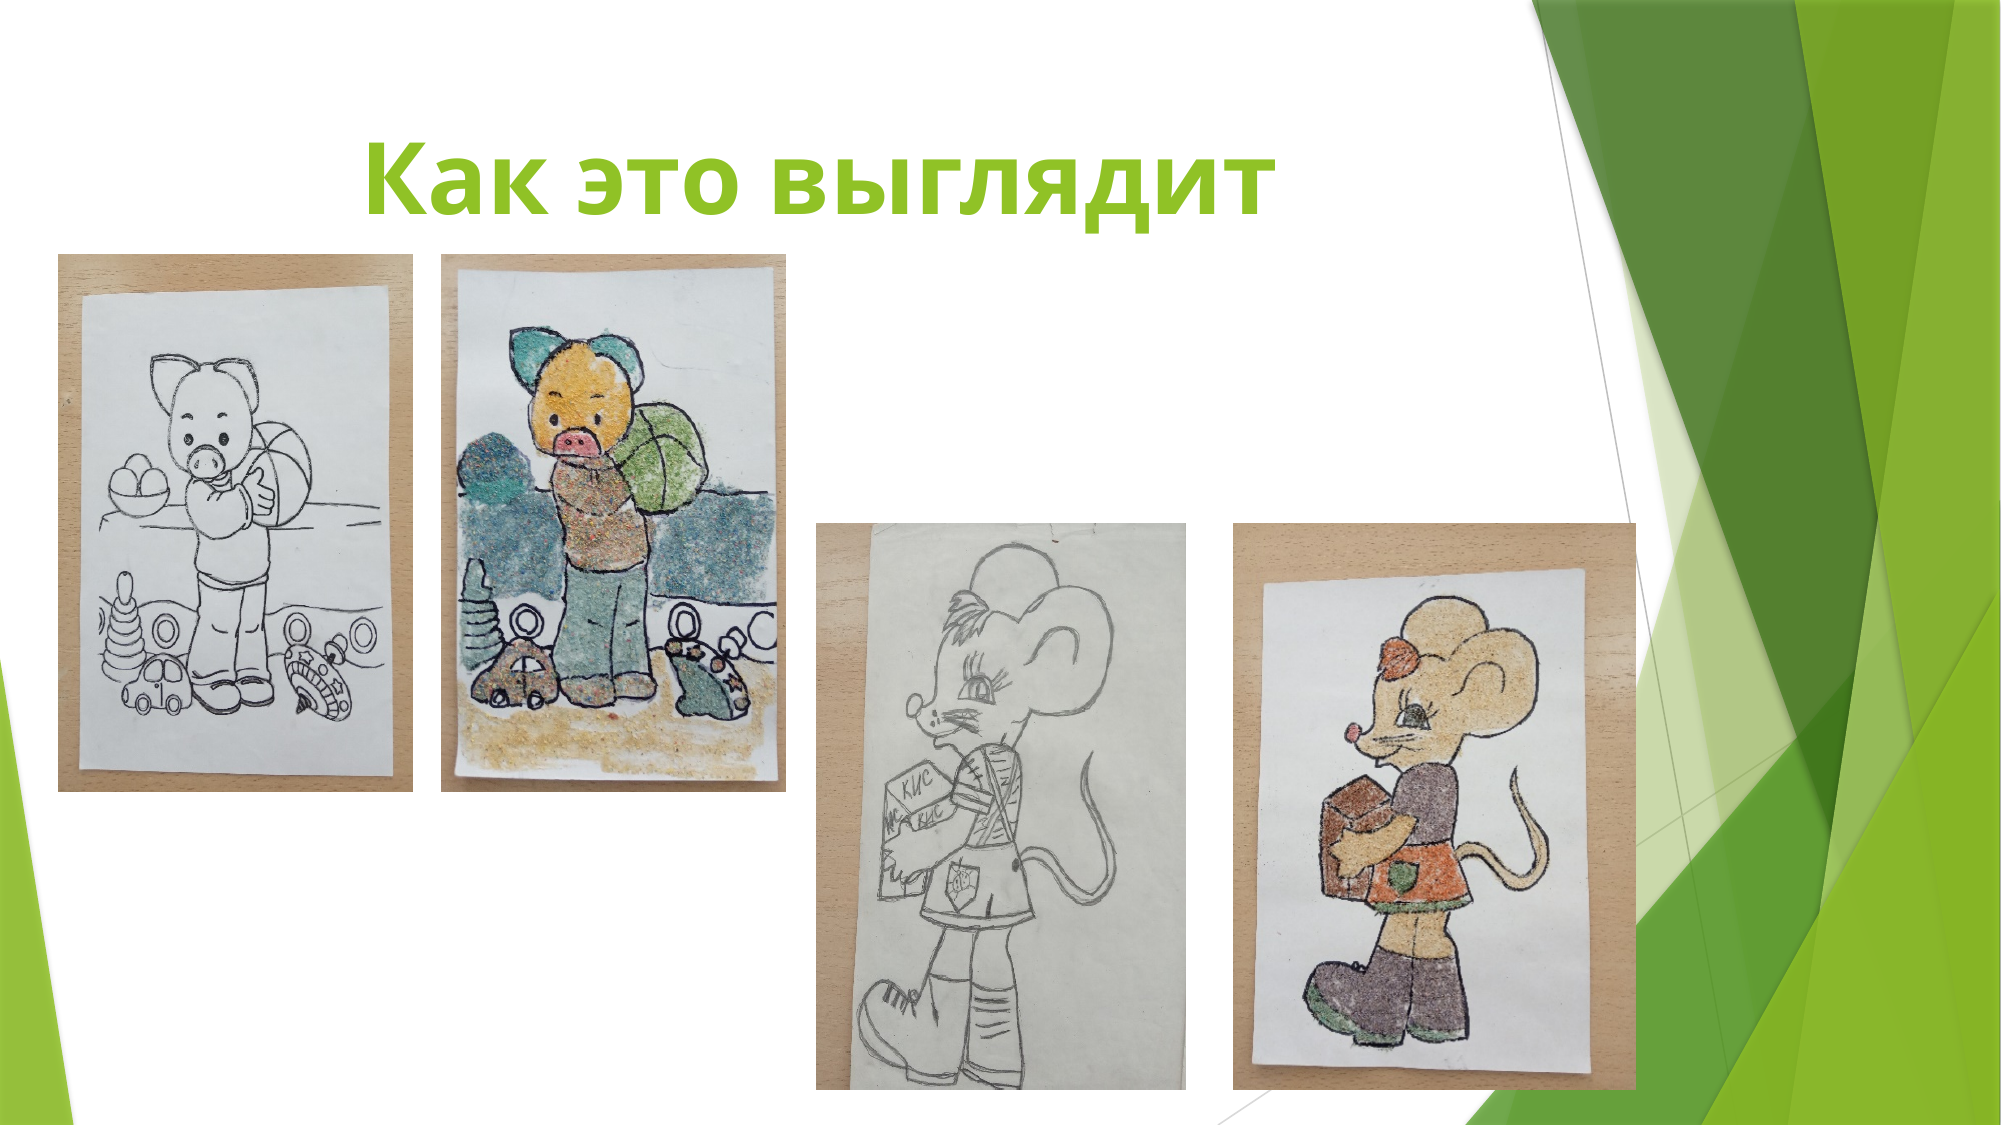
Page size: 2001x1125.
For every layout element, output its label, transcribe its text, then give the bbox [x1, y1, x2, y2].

picture [1233, 522, 1637, 1091]
picture [441, 254, 787, 793]
title Как это выглядит [111, 99, 1522, 317]
picture [815, 522, 1186, 1091]
picture [58, 254, 414, 793]
